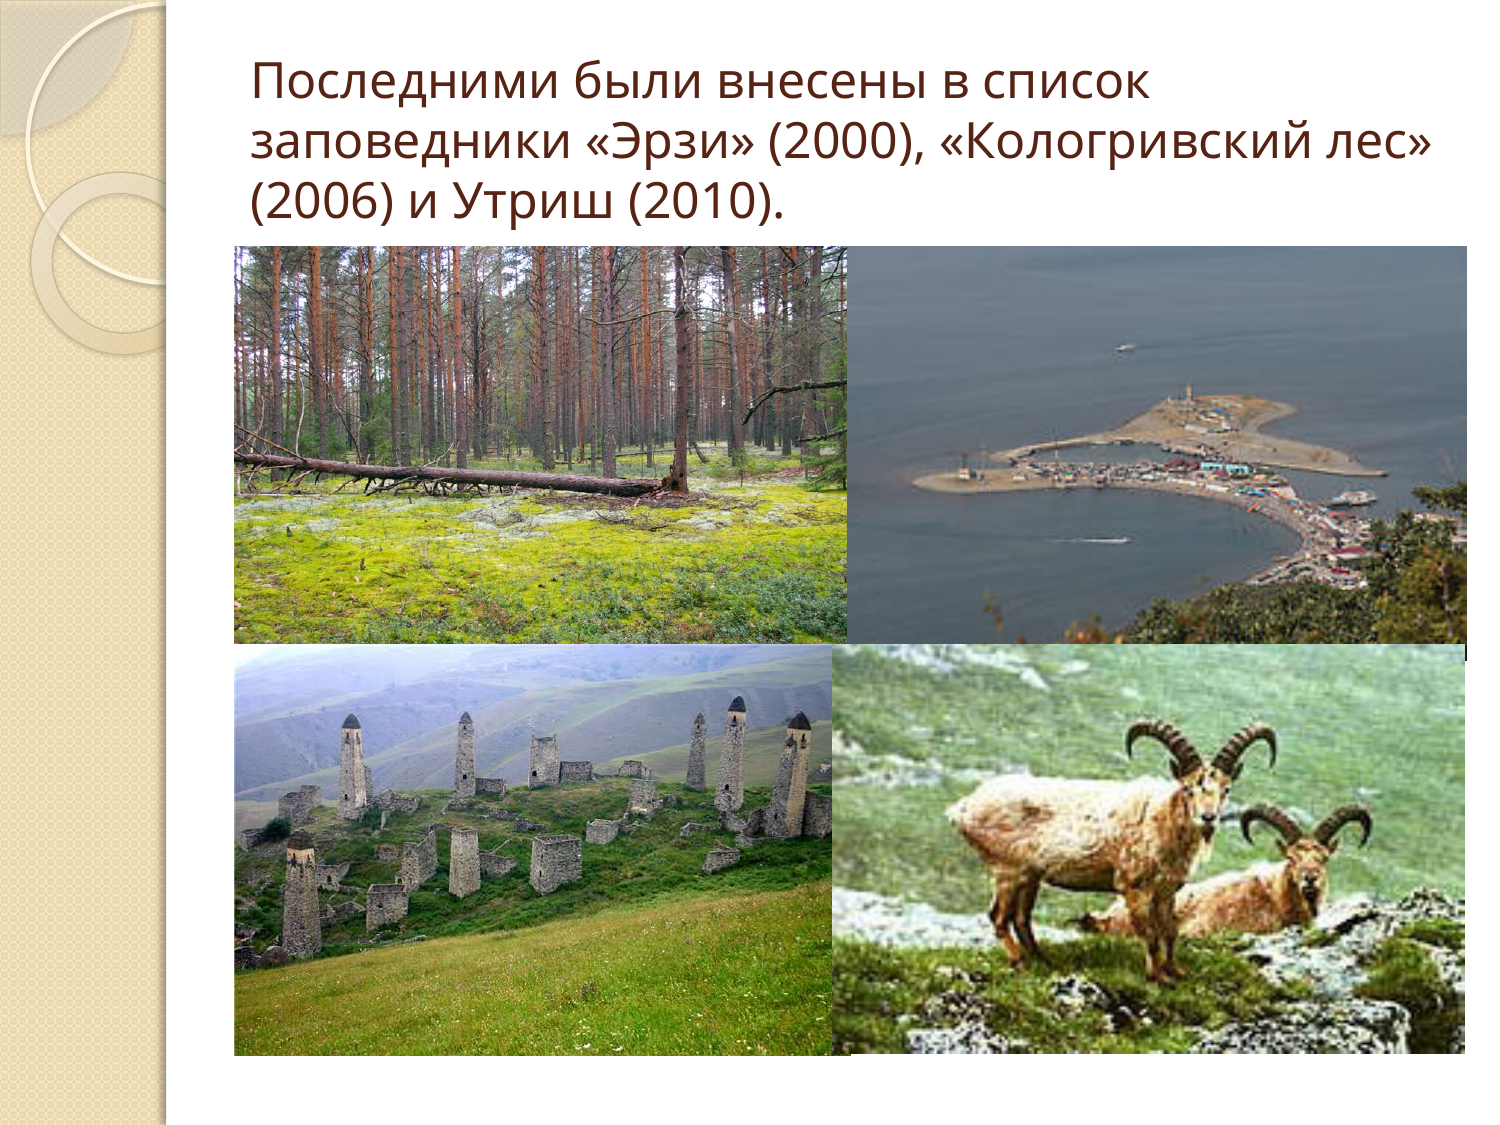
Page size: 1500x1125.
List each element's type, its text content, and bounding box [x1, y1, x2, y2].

picture [234, 245, 1467, 1056]
title Последними были внесены в список заповедники «Эрзи» (2000), «Кологривский лес» (2006) и Утриш (2010). [235, 45, 1466, 233]
